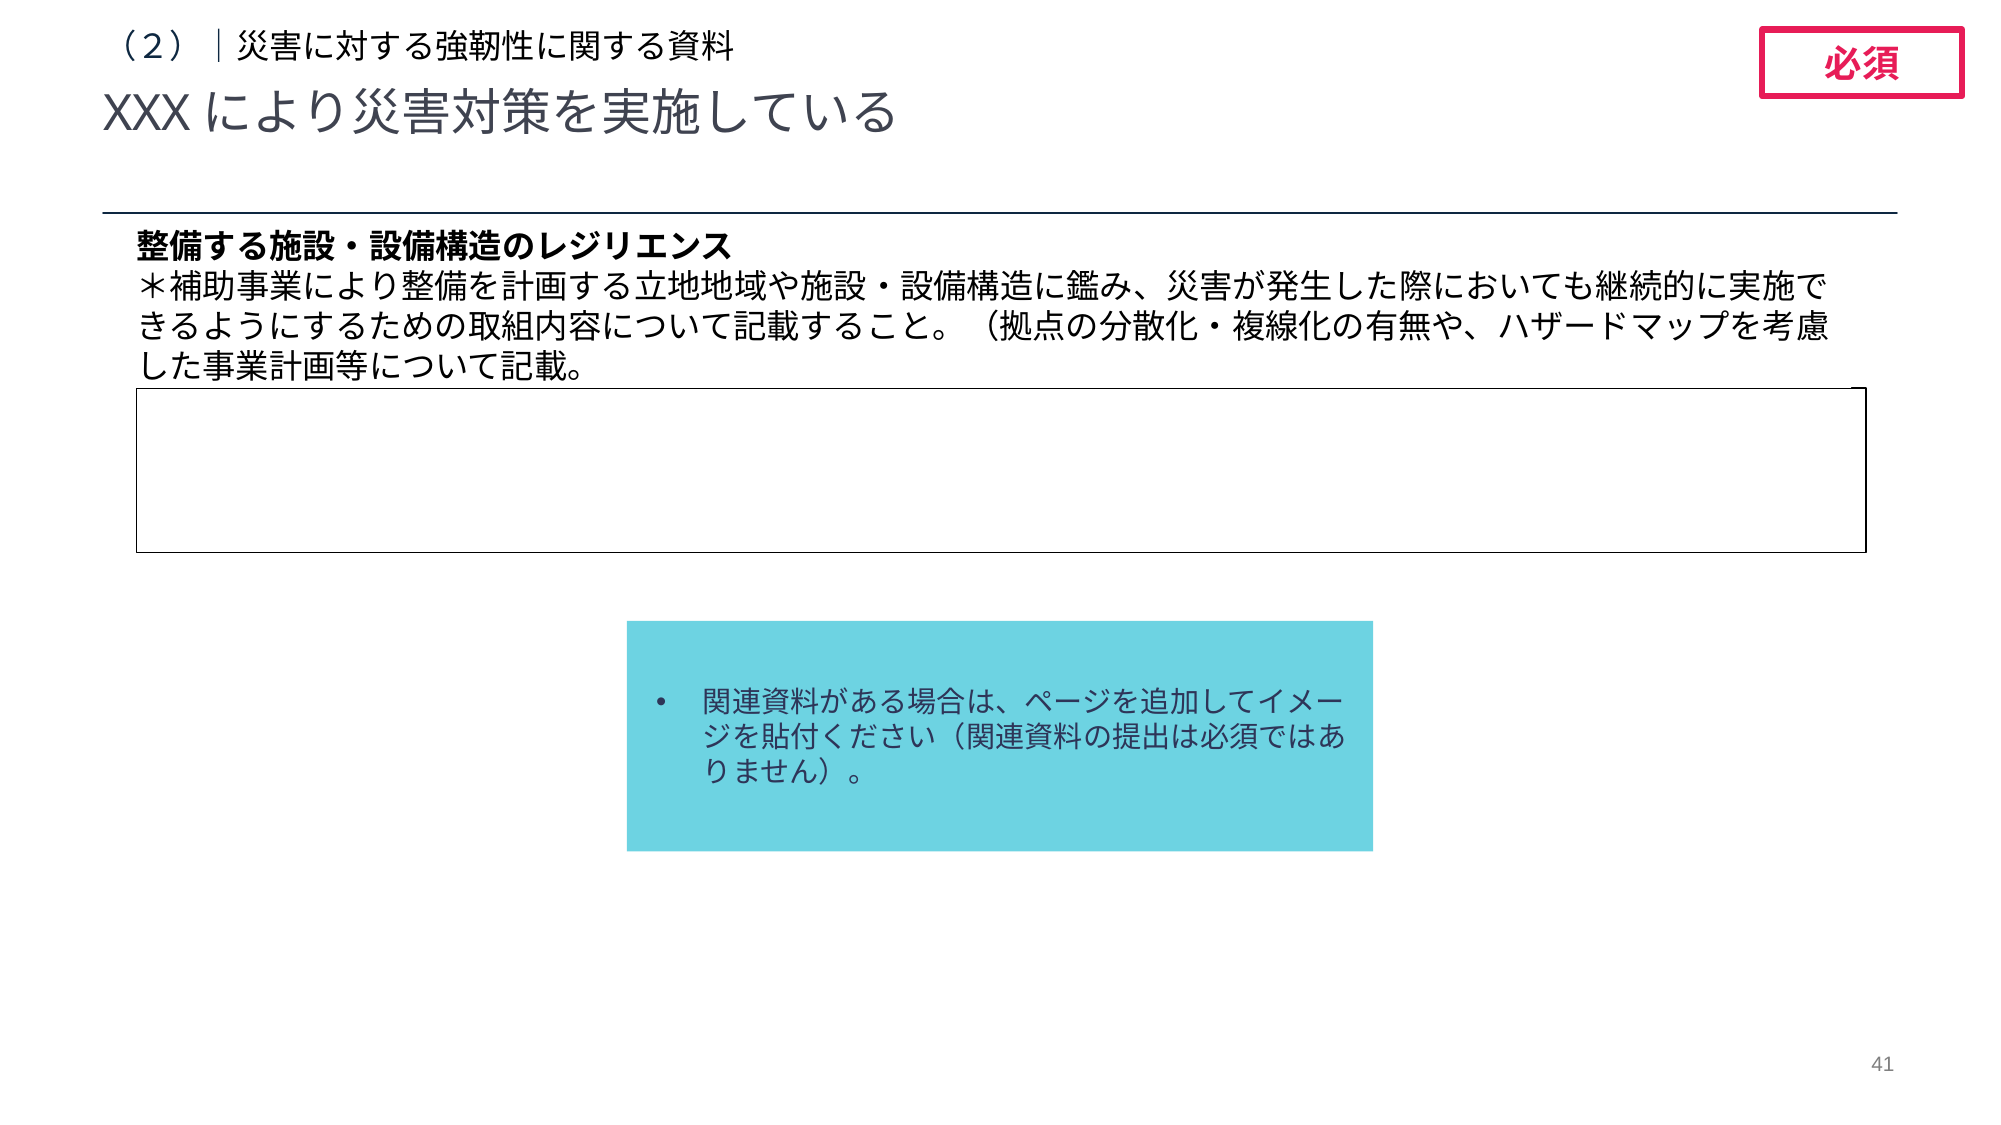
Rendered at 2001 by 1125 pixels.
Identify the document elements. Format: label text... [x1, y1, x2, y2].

title （２）｜災害に対する強靭性に関する資料 [103, 29, 1761, 66]
text_box 必須 [1761, 29, 1963, 97]
list XXXにより災害対策を実施している [103, 80, 1897, 204]
text_box [136, 387, 1867, 553]
text_box 関連資料がある場合は、ページを追加してイメージを貼付ください（関連資料の提出は必須ではありません）。 [626, 620, 1374, 852]
text_box 整備する施設・設備構造のレジリエンス ＊補助事業により整備を計画する立地地域や施設・設備構造に鑑み、災害が発生した際においても継続的に実施できるようにするための取組内容について記載すること。（拠点の分散化・複線化の有無や、ハザードマップを考慮した事業計画等について記載。 [121, 222, 1852, 389]
